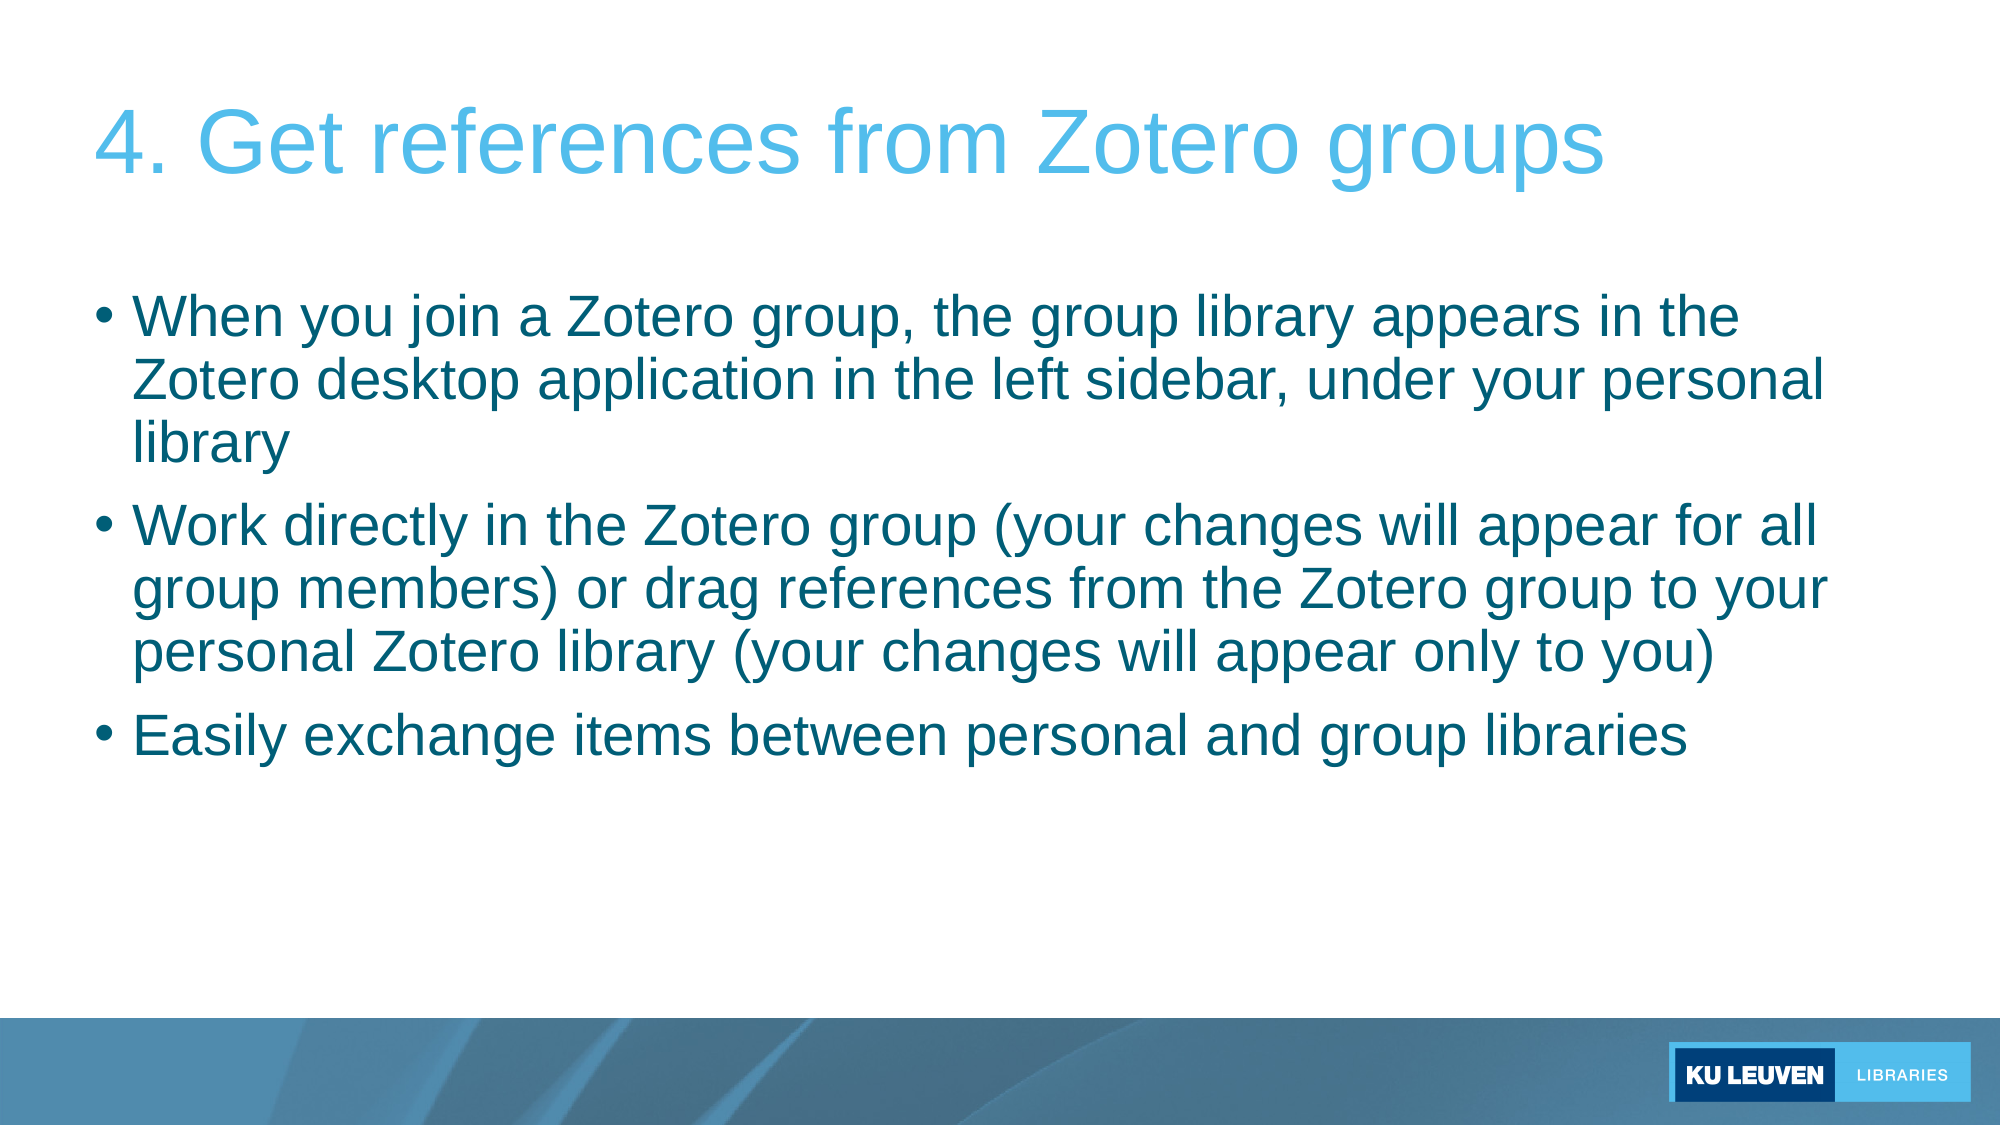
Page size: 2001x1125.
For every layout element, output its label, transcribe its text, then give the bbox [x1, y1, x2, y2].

picture [0, 1018, 2000, 1125]
list When you join a Zotero group, the group library appears in the Zotero desktop application in the left sidebar, under your personal library Work directly in the Zotero group (your changes will appear for all group members) or drag references from the Zotero group to your personal Zotero library (your changes will appear only to you) Easily exchange items between personal and group libraries [94, 286, 1906, 982]
title 4. Get references from Zotero groups [94, 94, 1906, 286]
